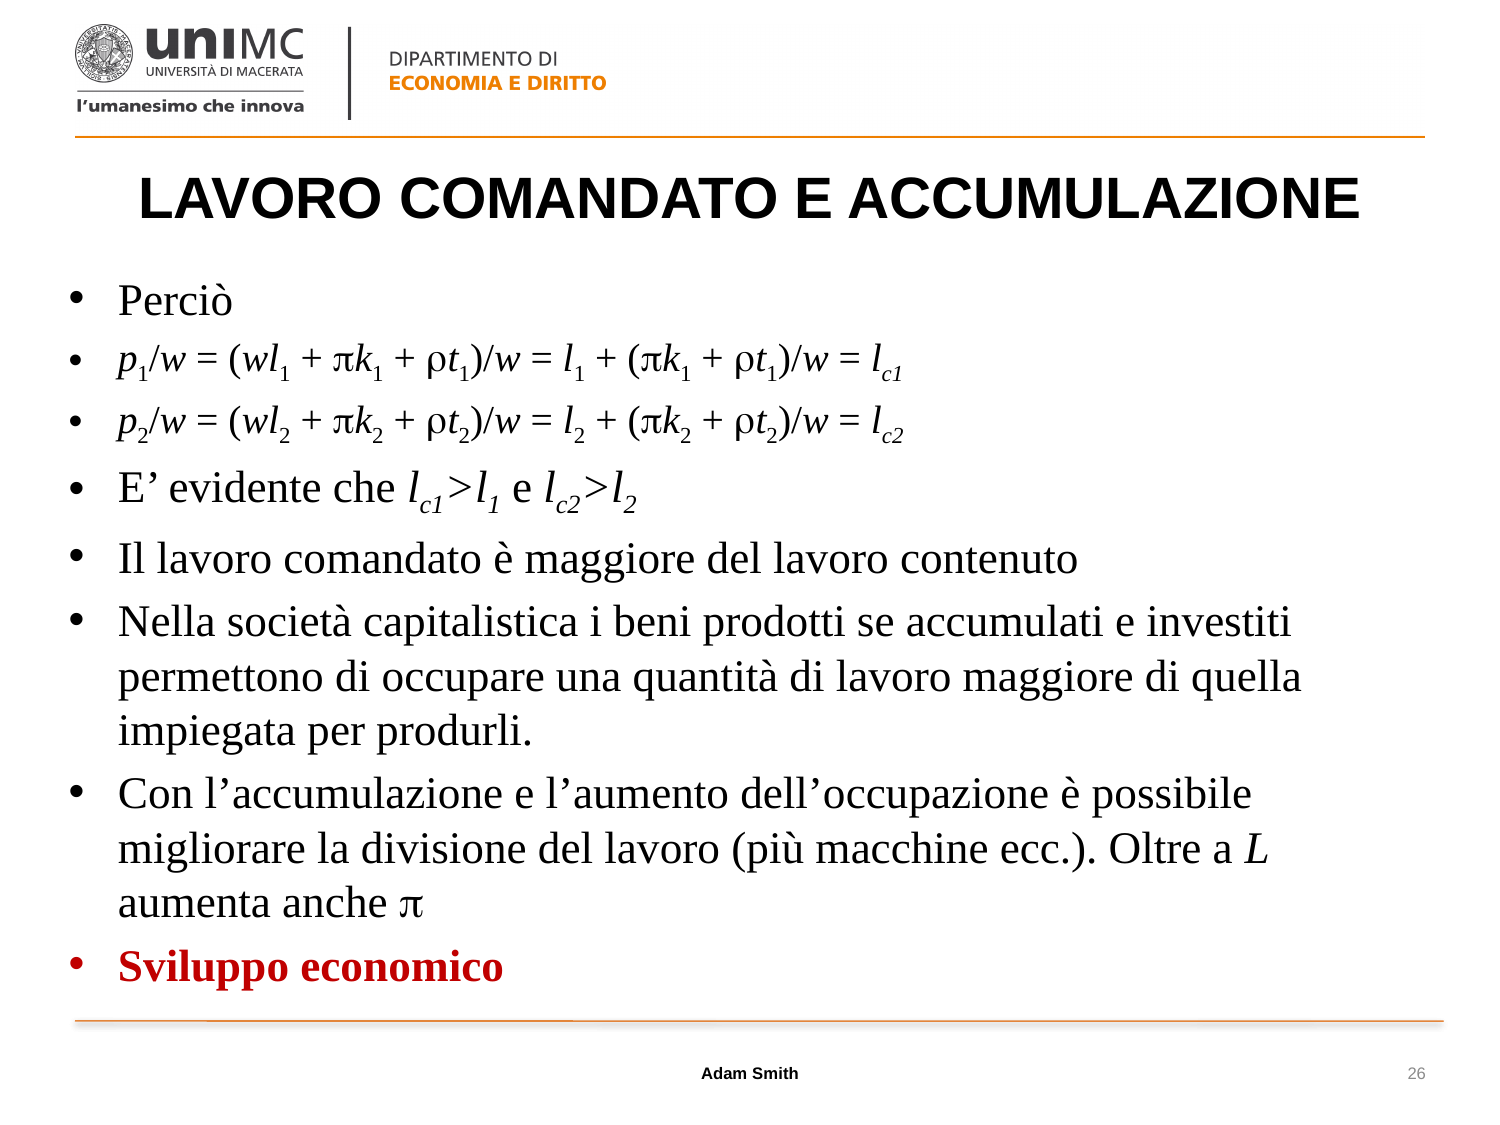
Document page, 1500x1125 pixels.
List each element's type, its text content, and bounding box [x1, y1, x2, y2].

slide_number 26 [1091, 1042, 1442, 1103]
title LAVORO COMANDATO E ACCUMULAZIONE [75, 149, 1425, 241]
footer Adam Smith [512, 1042, 988, 1103]
list Perciò p1/w = (wl1 + k1 + t1)/w = l1 + (k1 + t1)/w = lc1 p2/w = (wl2 + k2 + t2)/w = l2 + (k2 + t2)/w = lc2 E’ evidente che lc1>l1 e lc2>l2 Il lavoro comandato è maggiore del lavoro contenuto Nella società capitalistica i beni prodotti se accumulati e investiti permettono di occupare una quantità di lavoro maggiore di quella impiegata per produrli. Con l’accumulazione e l’aumento dell’occupazione è possibile migliorare la divisione del lavoro (più macchine ecc.). Oltre a L aumenta anche  Sviluppo economico [53, 262, 1441, 1005]
picture [75, 24, 1425, 138]
